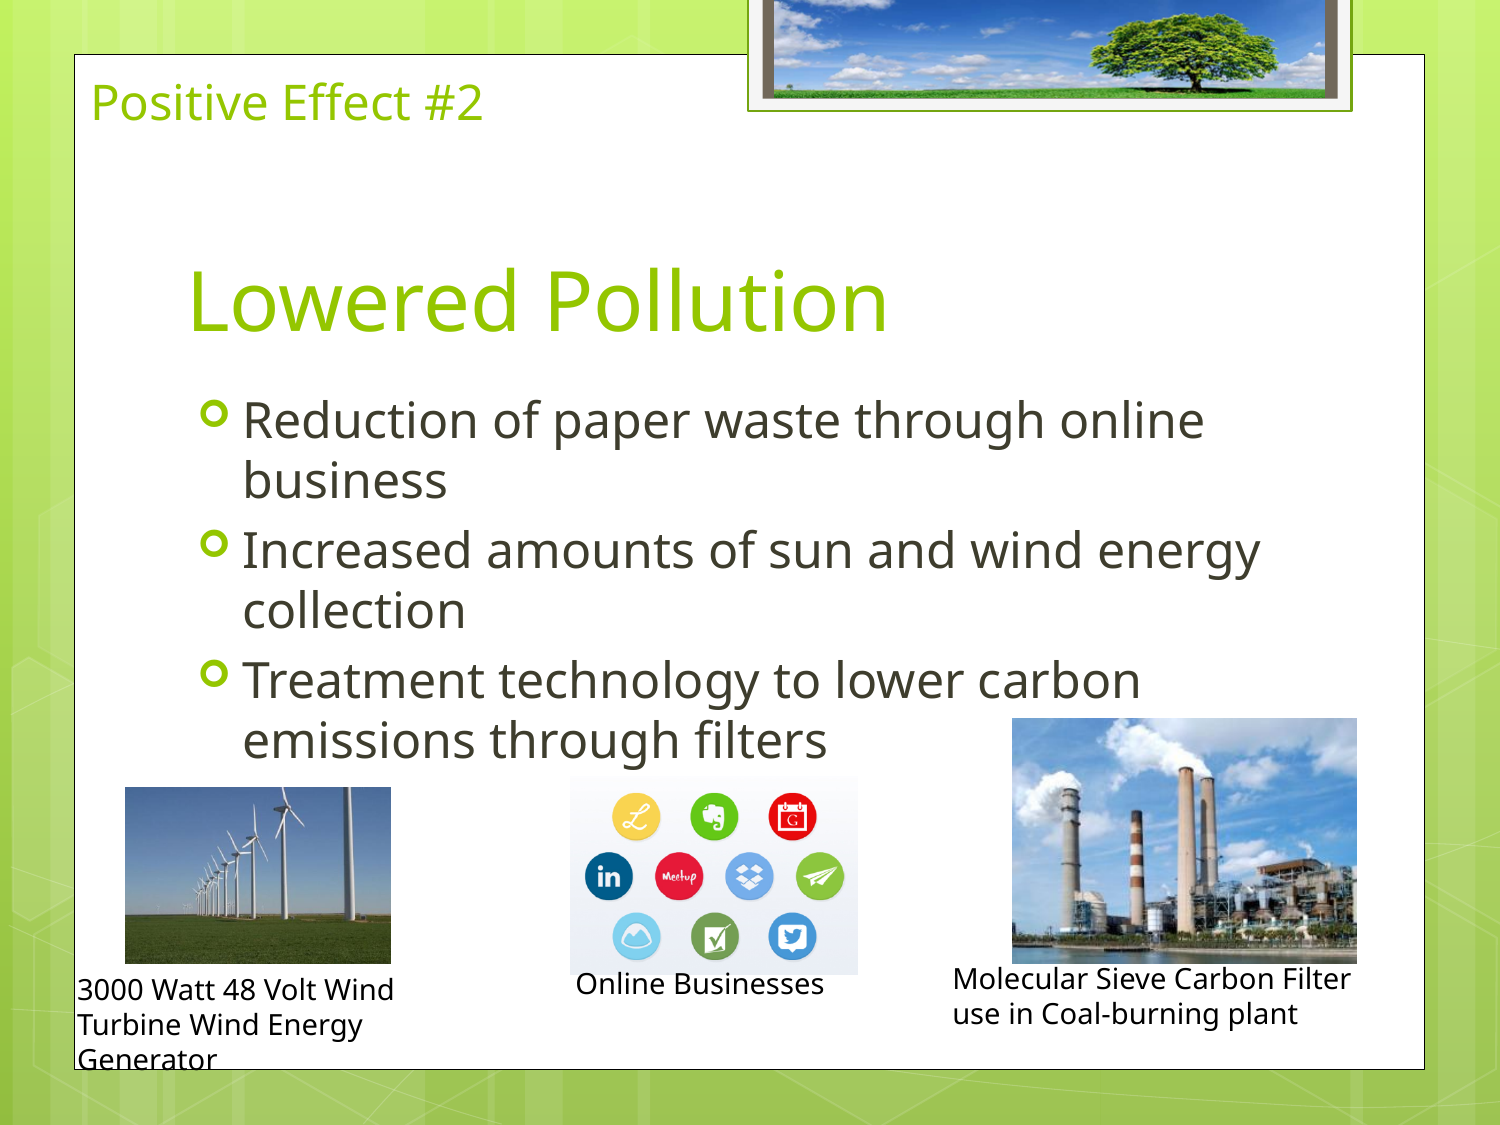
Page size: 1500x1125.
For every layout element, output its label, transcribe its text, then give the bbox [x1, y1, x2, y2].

picture [774, 0, 1326, 98]
list Reduction of paper waste through online business Increased amounts of sun and wind energy collection Treatment technology to lower carbon emissions through filters [171, 381, 1283, 957]
text_box 3000 Watt 48 Volt Wind Turbine Wind Energy Generator [62, 963, 513, 1084]
picture [570, 776, 858, 976]
title Lowered Pollution [171, 168, 1324, 357]
picture [1012, 718, 1357, 964]
picture [124, 787, 391, 965]
text_box Positive Effect #2 [74, 62, 588, 138]
text_box Molecular Sieve Carbon Filter use in Coal-burning plant [937, 952, 1388, 1038]
text_box Online Businesses [560, 958, 868, 1008]
